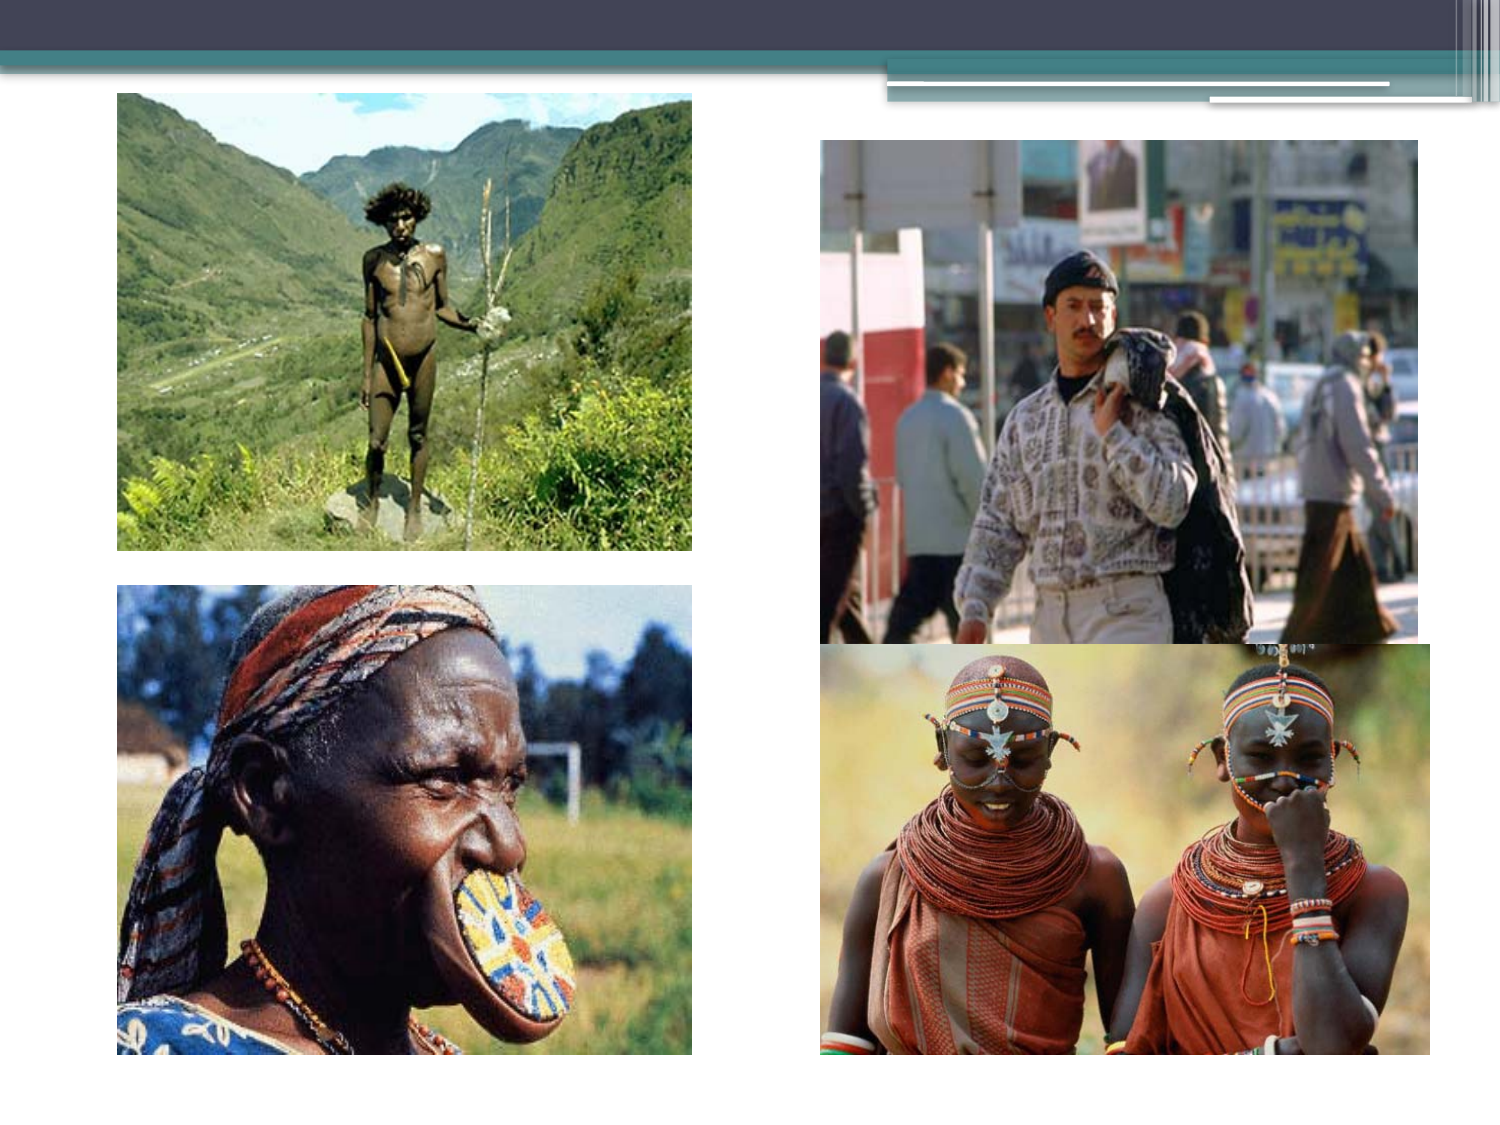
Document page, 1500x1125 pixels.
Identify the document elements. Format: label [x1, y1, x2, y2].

picture [820, 140, 1430, 1055]
picture [116, 585, 692, 1055]
picture [116, 93, 692, 551]
